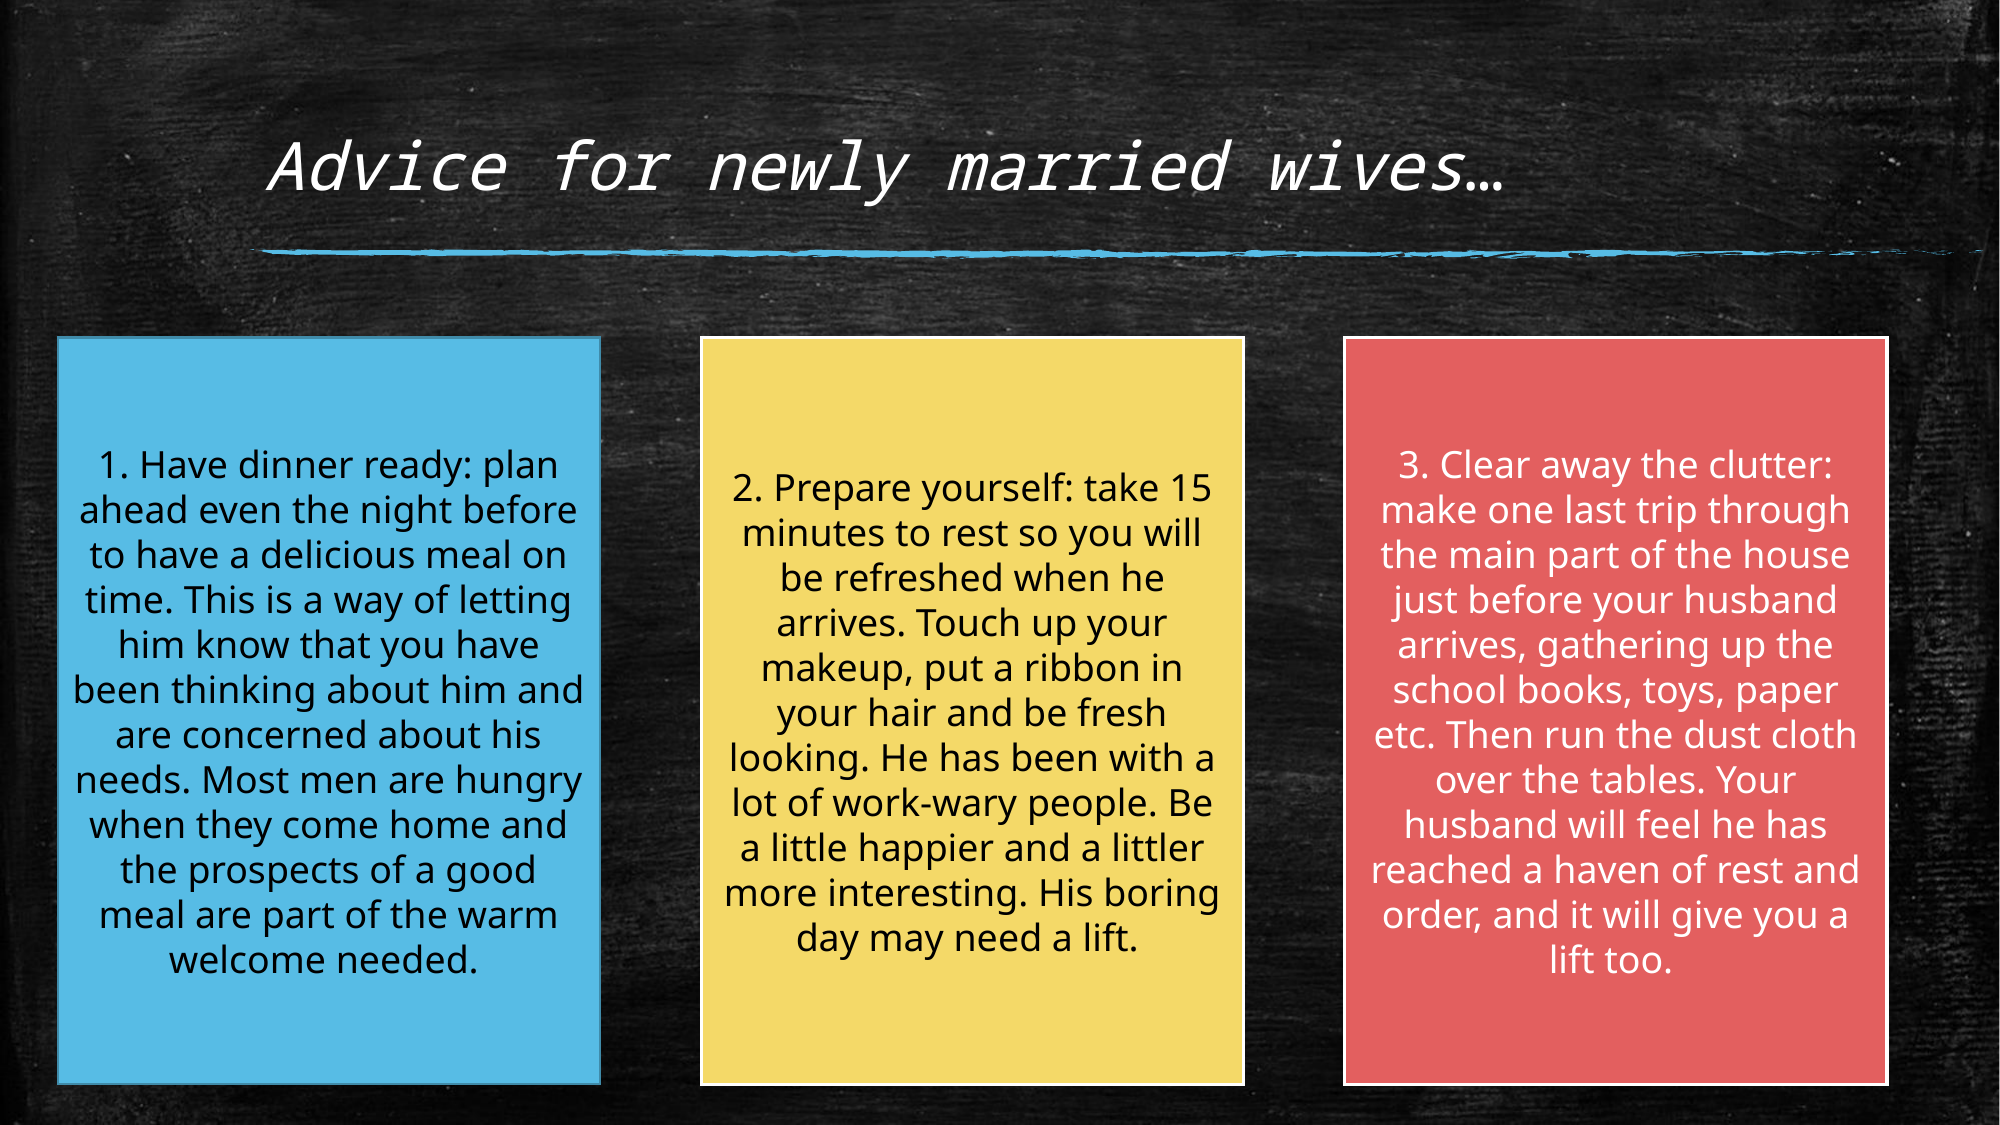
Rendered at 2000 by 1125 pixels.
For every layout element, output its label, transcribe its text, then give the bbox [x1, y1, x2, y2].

title Advice for newly married wives… [249, 45, 1750, 213]
text_box 3. Clear away the clutter: make one last trip through the main part of the house just before your husband arrives, gathering up the school books, toys, paper etc. Then run the dust cloth over the tables. Your husband will feel he has reached a haven of rest and order, and it will give you a lift too. [1343, 336, 1889, 1086]
picture [0, 0, 2000, 1125]
text_box 1. Have dinner ready: plan ahead even the night before to have a delicious meal on time. This is a way of letting him know that you have been thinking about him and are concerned about his needs. Most men are hungry when they come home and the prospects of a good meal are part of the warm welcome needed. [57, 336, 601, 1085]
text_box 2. Prepare yourself: take 15 minutes to rest so you will be refreshed when he arrives. Touch up your makeup, put a ribbon in your hair and be fresh looking. He has been with a lot of work-wary people. Be a little happier and a littler more interesting. His boring day may need a lift. [700, 336, 1245, 1086]
